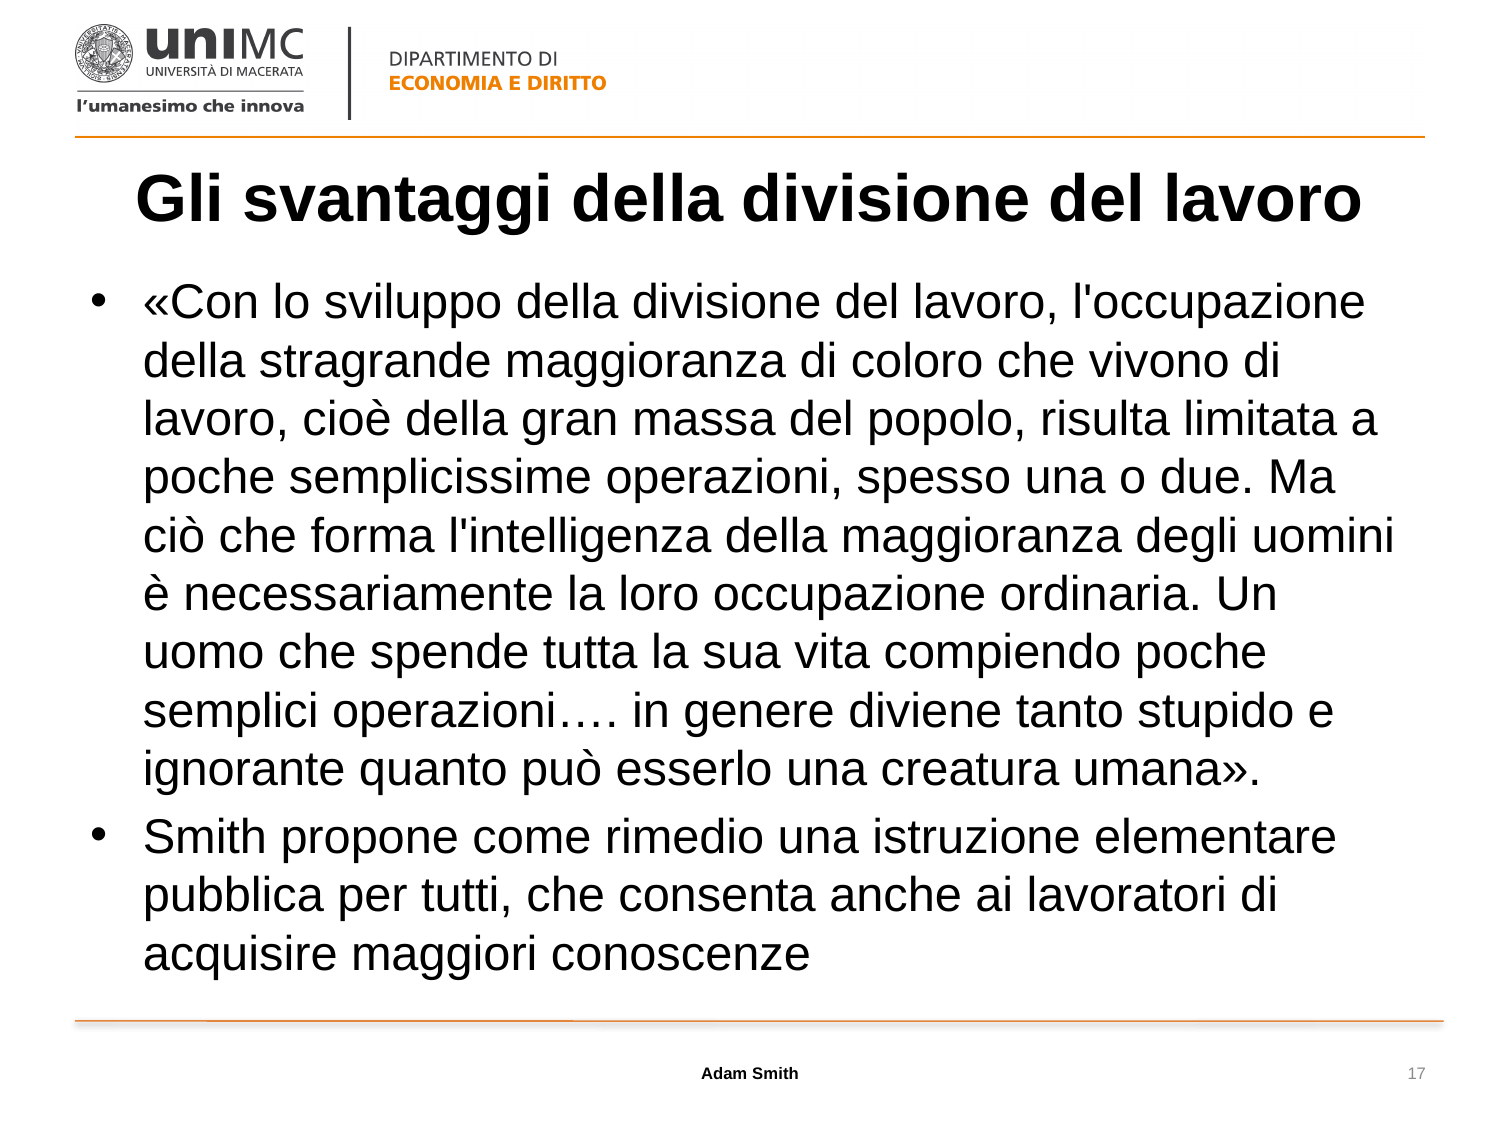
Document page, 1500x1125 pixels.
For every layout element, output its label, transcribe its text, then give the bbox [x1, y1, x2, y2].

footer Adam Smith [512, 1042, 988, 1103]
list «Con lo sviluppo della divisione del lavoro, l'occupazione della stragrande maggioranza di coloro che vivono di lavoro, cioè della gran massa del popolo, risulta limitata a poche semplicissime operazioni, spesso una o due. Ma ciò che forma l'intelligenza della maggioranza degli uomini è necessariamente la loro occupazione ordinaria. Un uomo che spende tutta la sua vita compiendo poche semplici operazioni…. in genere diviene tanto stupido e ignorante quanto può esserlo una creatura umana». Smith propone come rimedio una istruzione elementare pubblica per tutti, che consenta anche ai lavoratori di acquisire maggiori conoscenze [75, 262, 1425, 1005]
title Gli svantaggi della divisione del lavoro [75, 149, 1425, 241]
slide_number 17 [1091, 1042, 1442, 1103]
picture [75, 24, 1425, 138]
